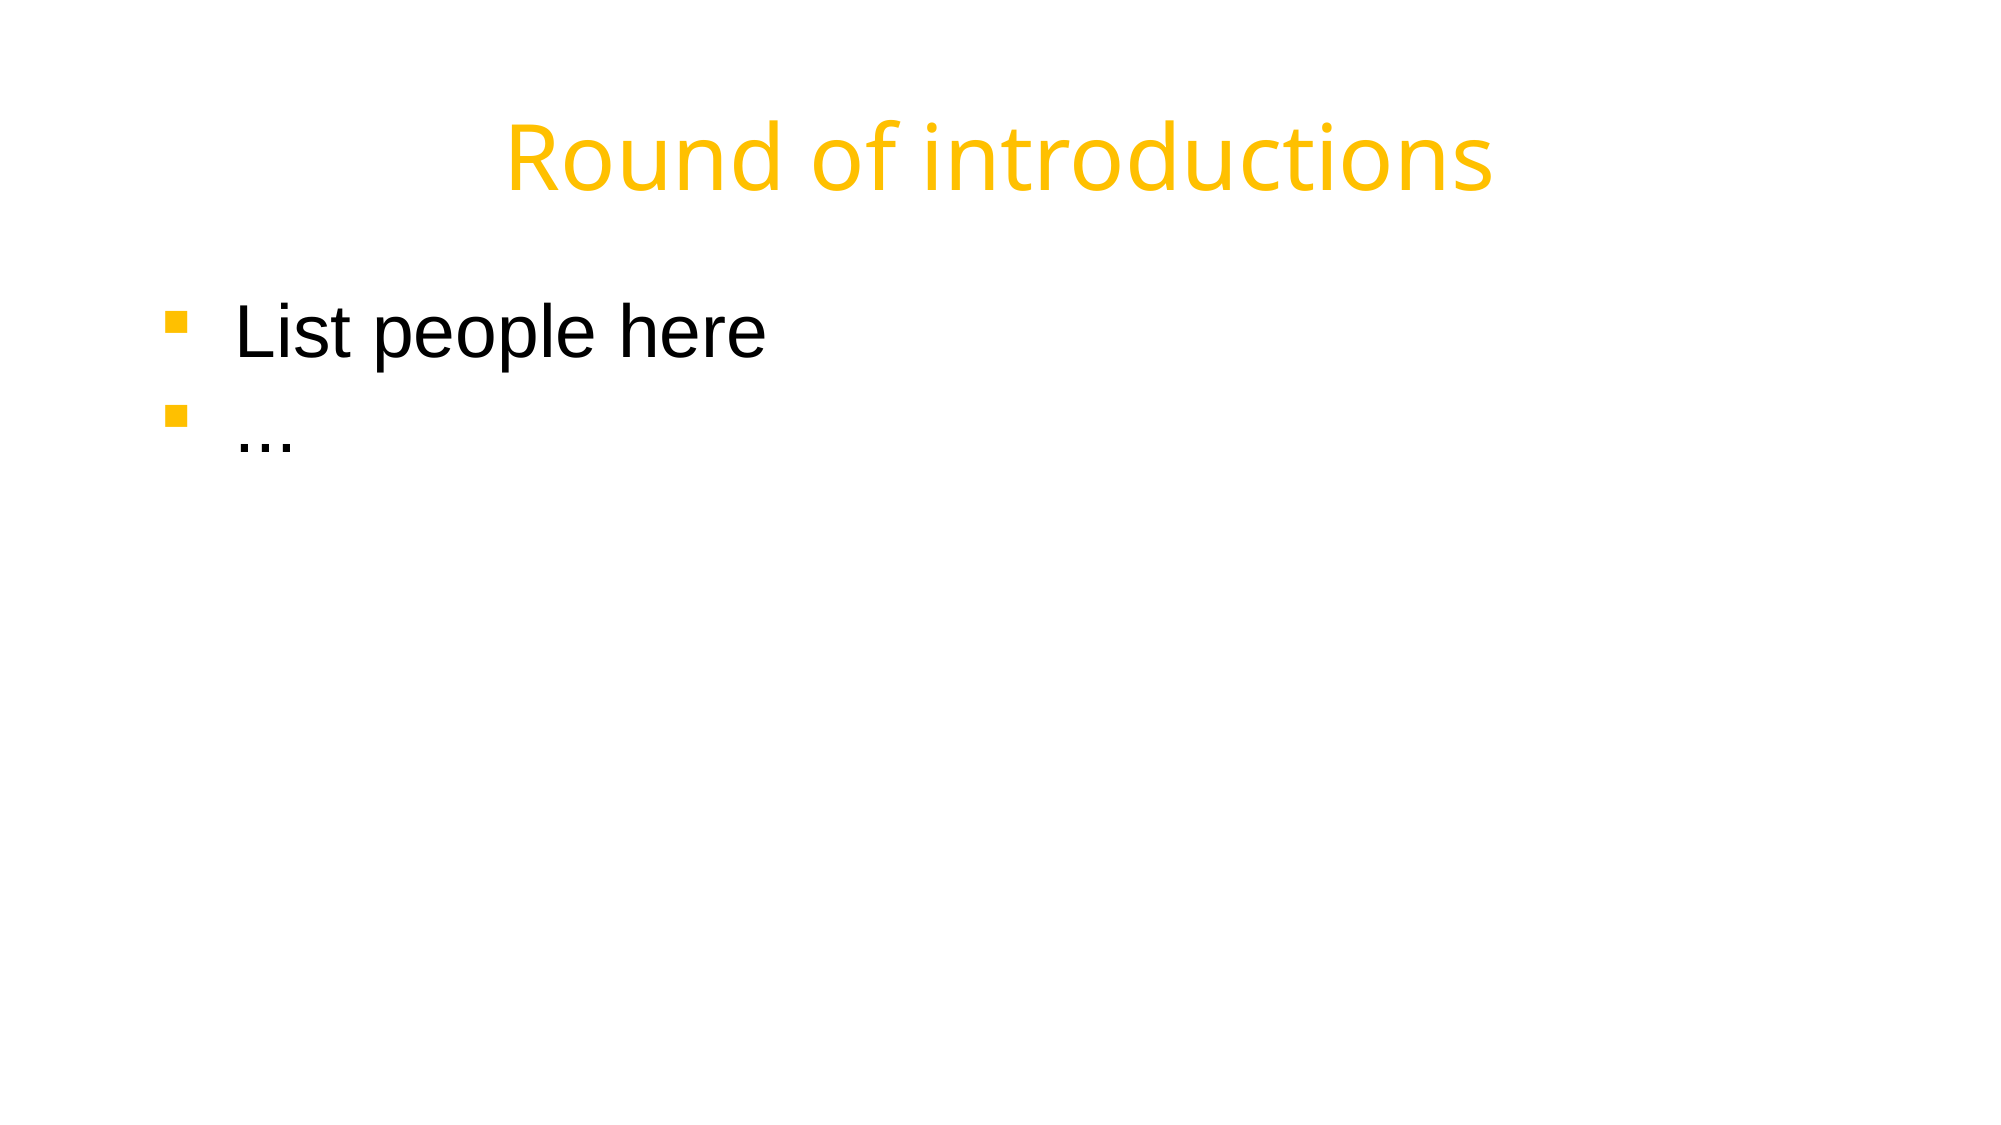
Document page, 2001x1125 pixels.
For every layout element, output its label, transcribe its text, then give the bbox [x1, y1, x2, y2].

text_box Round of introductions [44, 84, 1956, 229]
list List people here ... [44, 282, 1956, 1014]
